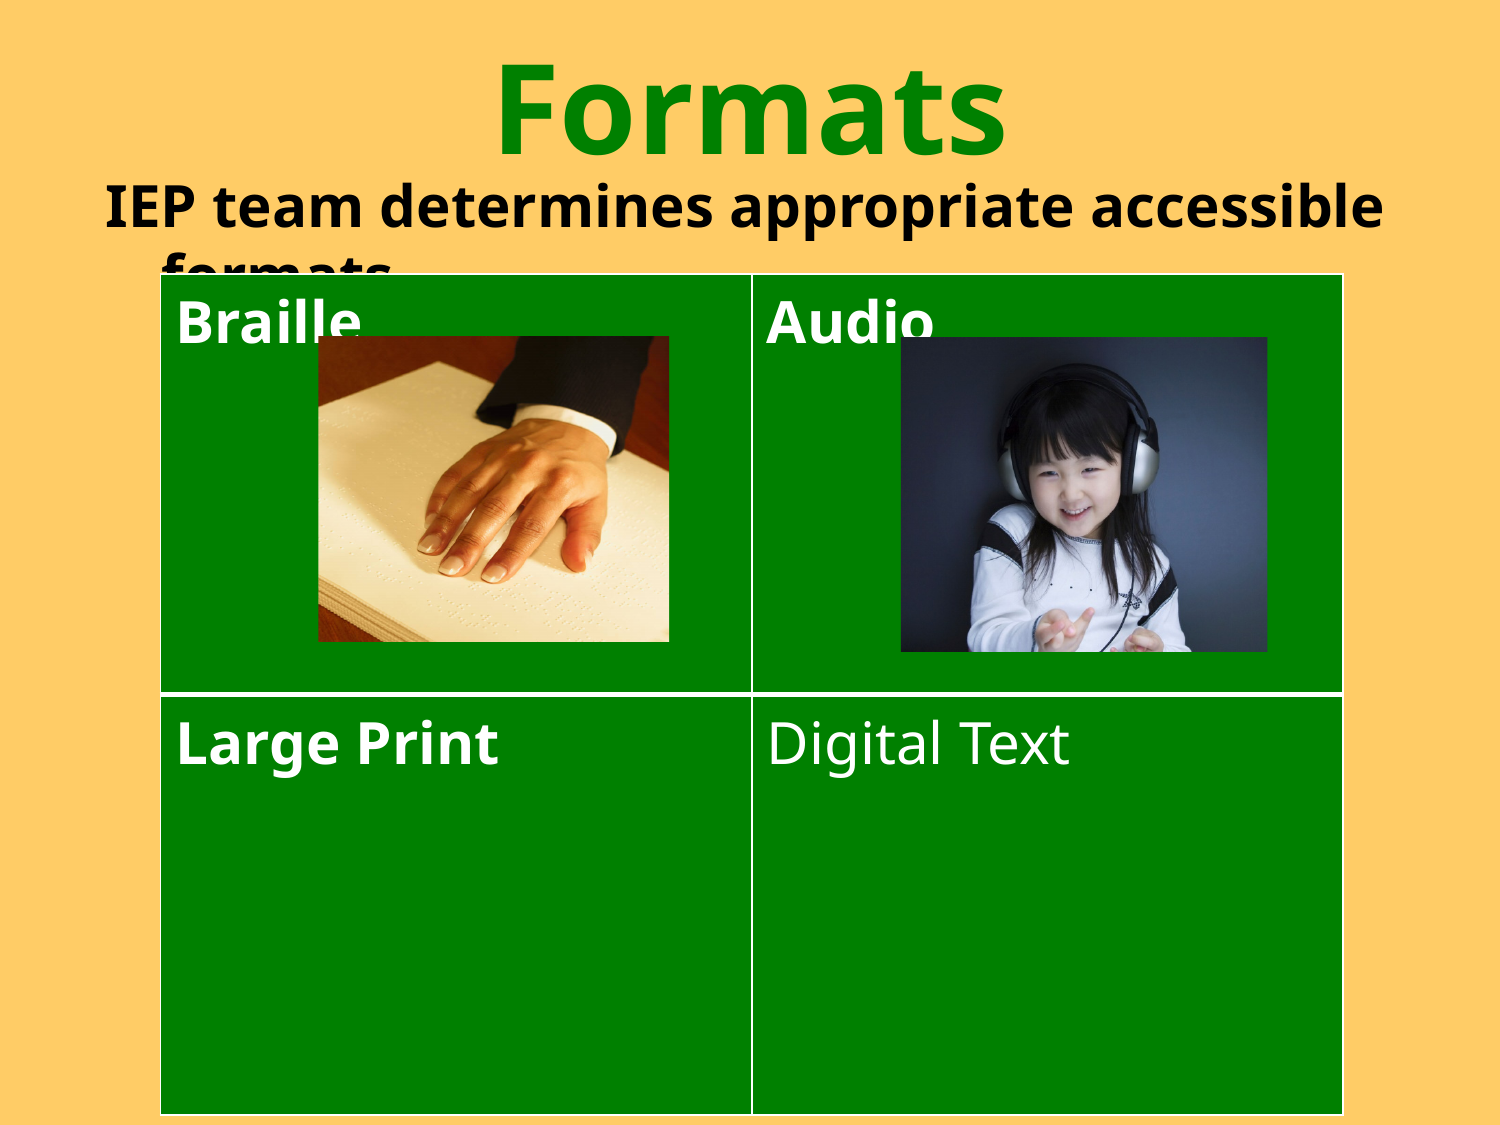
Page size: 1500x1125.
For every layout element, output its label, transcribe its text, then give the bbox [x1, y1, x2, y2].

title Formats [74, 10, 1426, 199]
table_header Audio [753, 275, 1342, 692]
table_header Braille [161, 275, 751, 692]
picture [900, 337, 1268, 652]
list IEP team determines appropriate accessible formats [90, 160, 1436, 269]
picture [317, 336, 670, 642]
table_cell Digital Text [753, 697, 1342, 1114]
table_cell Large Print [161, 697, 751, 1114]
